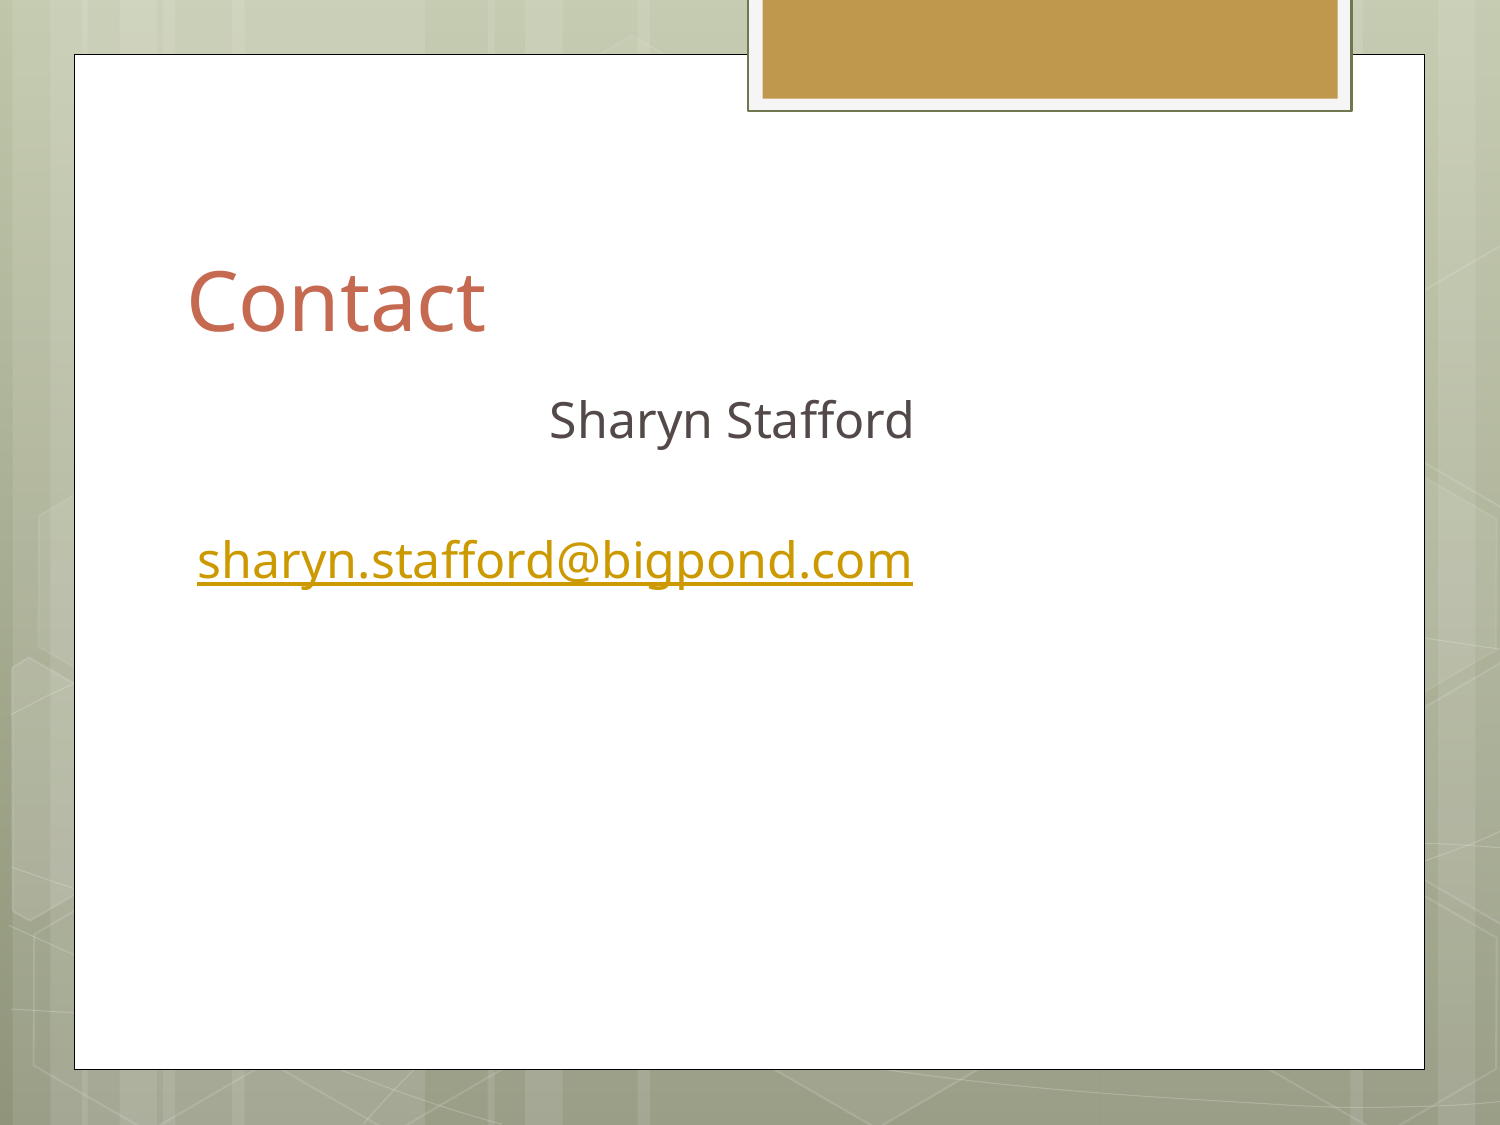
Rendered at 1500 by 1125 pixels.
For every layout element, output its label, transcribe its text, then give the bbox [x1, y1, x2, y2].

list Sharyn Stafford sharyn.stafford@bigpond.com [171, 381, 1283, 957]
title Contact [171, 168, 1324, 357]
